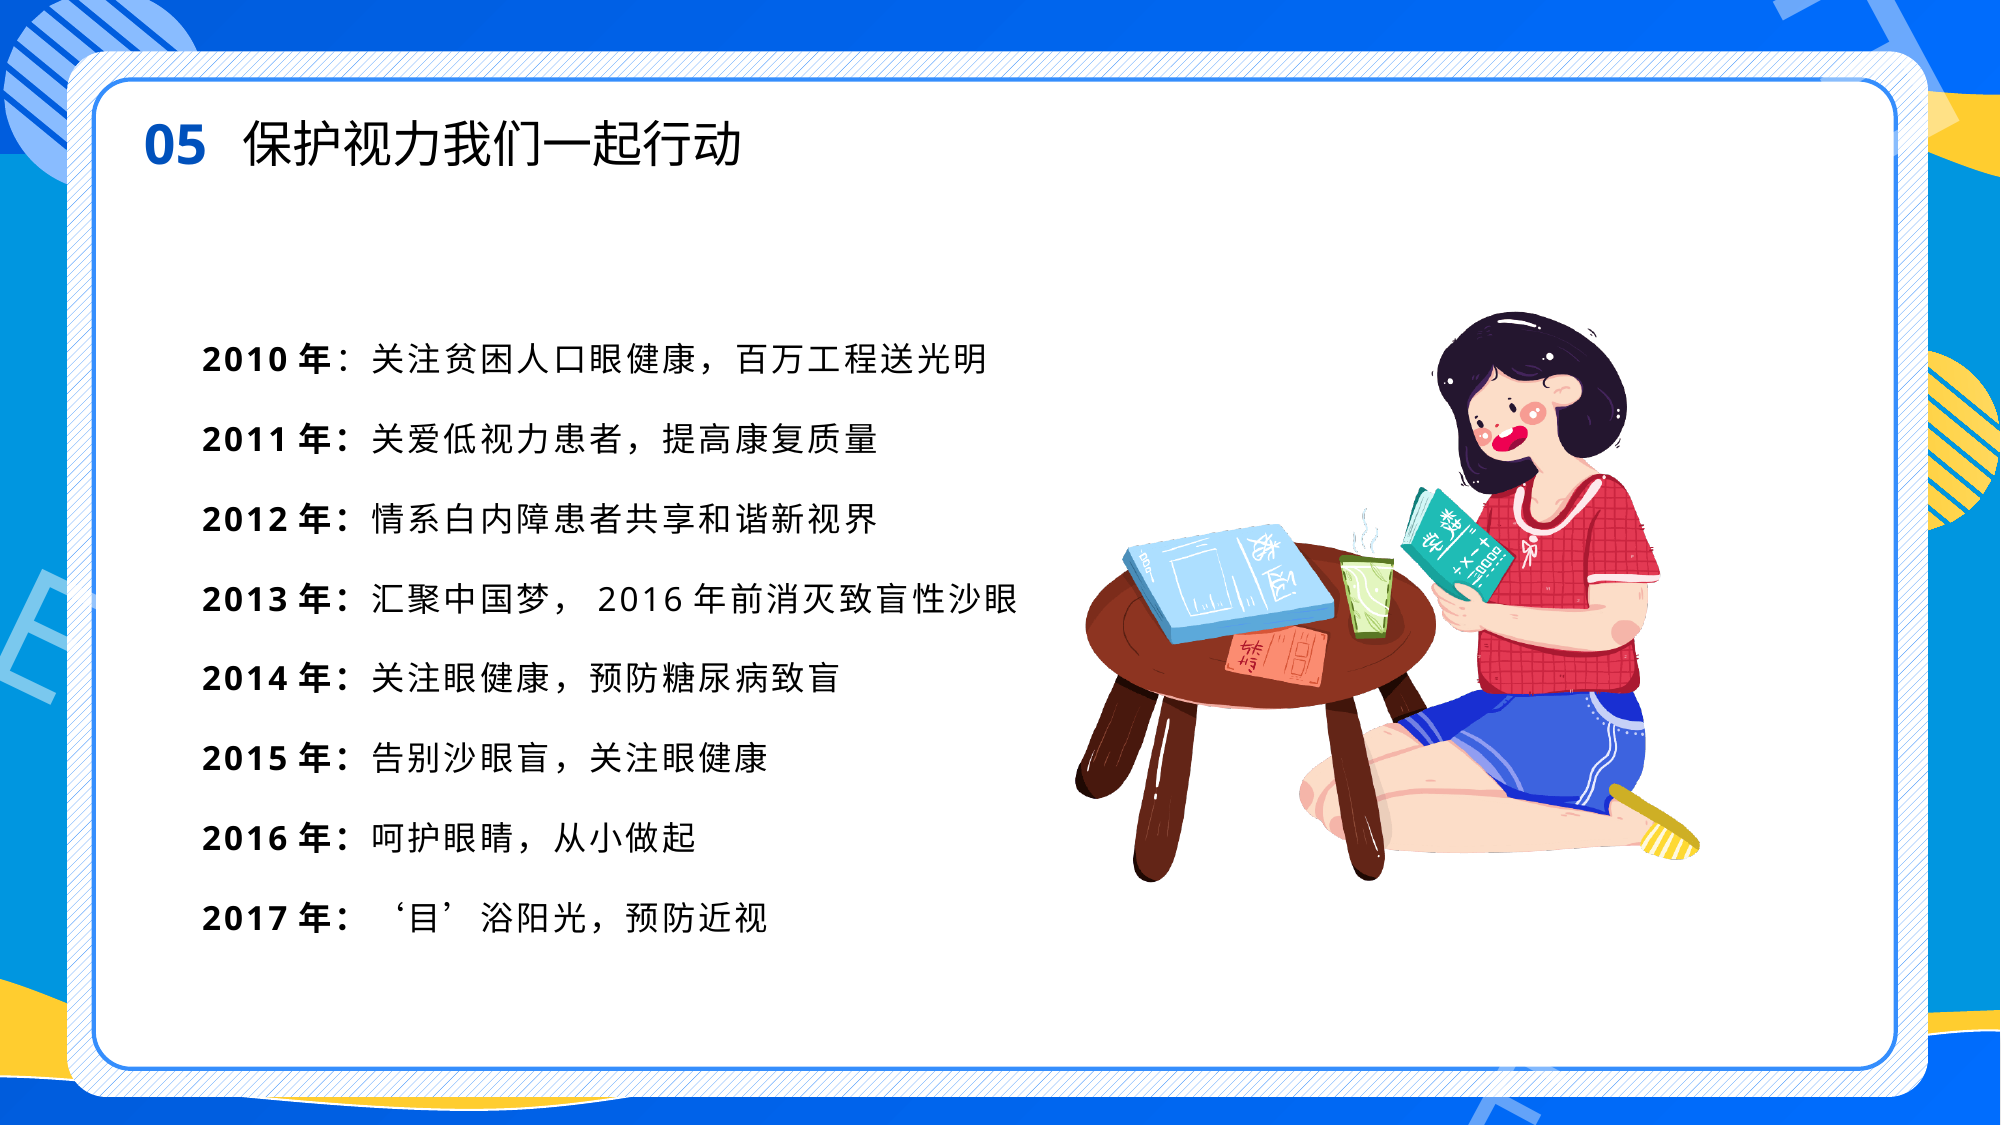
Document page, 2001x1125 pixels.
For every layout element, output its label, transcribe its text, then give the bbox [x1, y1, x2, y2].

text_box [125, 101, 800, 185]
text_box 2010年：关注贫困人口眼健康，百万工程送光明 2011年：关爱低视力患者，提高康复质量 2012年：情系白内障患者共享和谐新视界 2013年：汇聚中国梦，2016年前消灭致盲性沙眼 2014年：关注眼健康，预防糖尿病致盲 2015年：告别沙眼盲，关注眼健康 2016年：呵护眼睛，从小做起 2017年：‘目’浴阳光，预防近视 [187, 290, 973, 945]
picture [978, 198, 1814, 1033]
